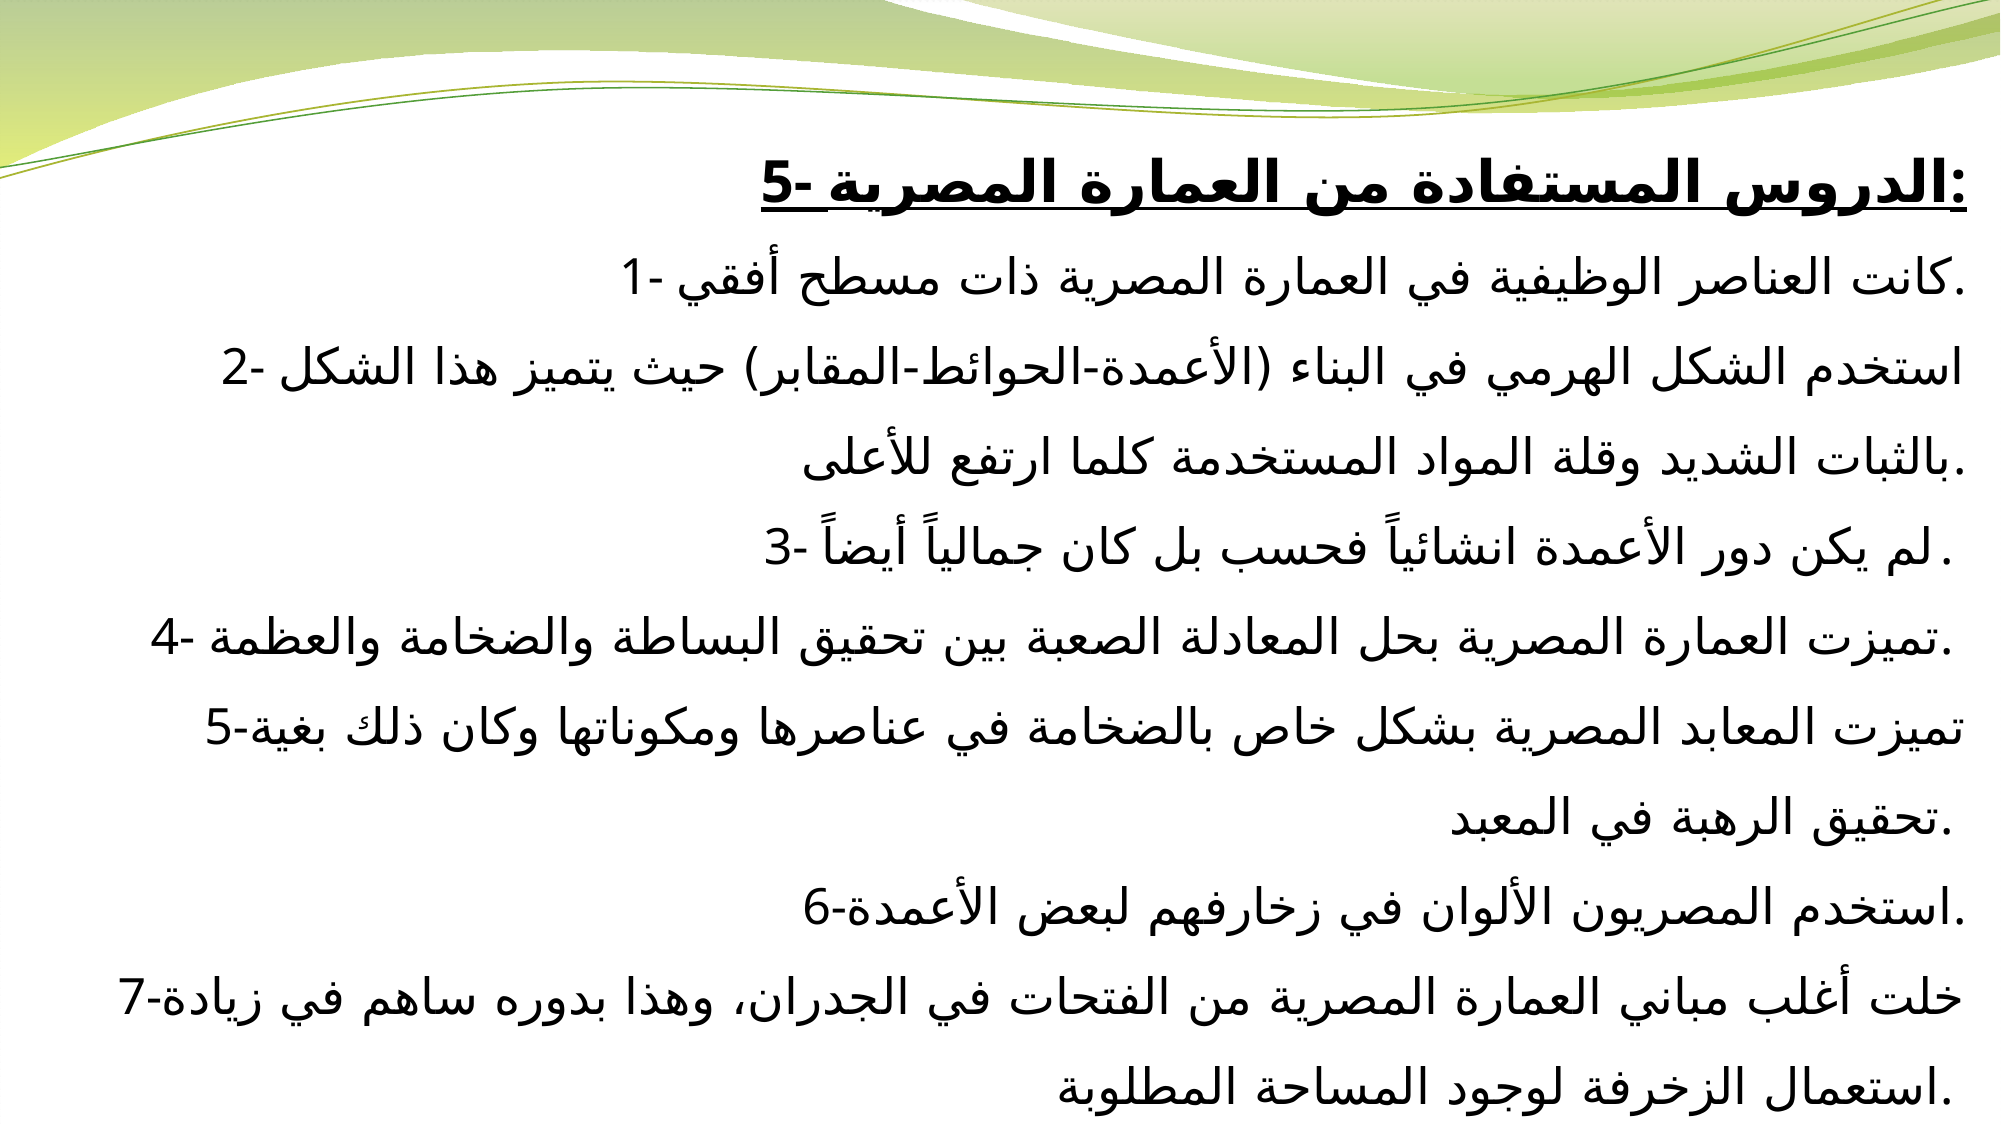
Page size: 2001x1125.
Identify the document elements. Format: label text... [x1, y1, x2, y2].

text_box 5- الدروس المستفادة من العمارة المصرية: 1- كانت العناصر الوظيفية في العمارة المصرية ذات مسطح أفقي. 2- استخدم الشكل الهرمي في البناء (الأعمدة-الحوائط-المقابر) حيث يتميز هذا الشكل بالثبات الشديد وقلة المواد المستخدمة كلما ارتفع للأعلى. 3- لم يكن دور الأعمدة انشائياً فحسب بل كان جمالياً أيضاً. 4- تميزت العمارة المصرية بحل المعادلة الصعبة بين تحقيق البساطة والضخامة والعظمة. 5-تميزت المعابد المصرية بشكل خاص بالضخامة في عناصرها ومكوناتها وكان ذلك بغية تحقيق الرهبة في المعبد. 6-استخدم المصريون الألوان في زخارفهم لبعض الأعمدة. 7-خلت أغلب مباني العمارة المصرية من الفتحات في الجدران، وهذا بدوره ساهم في زيادة استعمال الزخرفة لوجود المساحة المطلوبة. [56, 102, 1982, 1125]
